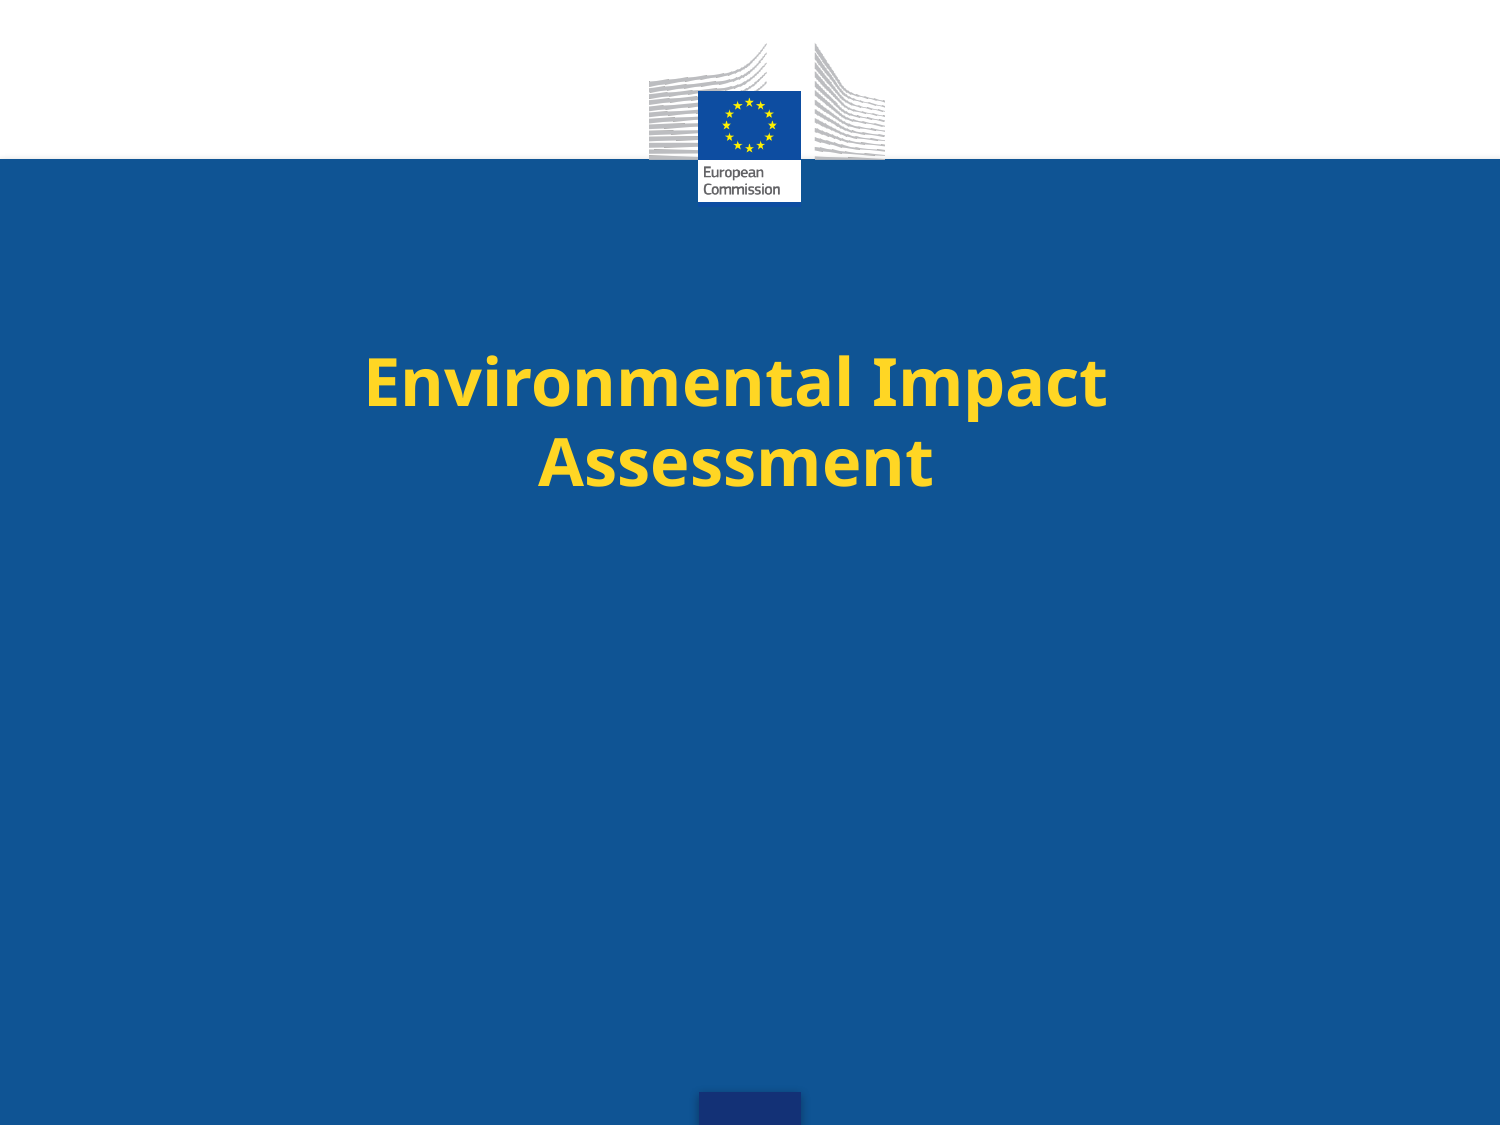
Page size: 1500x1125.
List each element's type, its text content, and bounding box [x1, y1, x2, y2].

title Environmental Impact Assessment [230, 355, 1243, 485]
